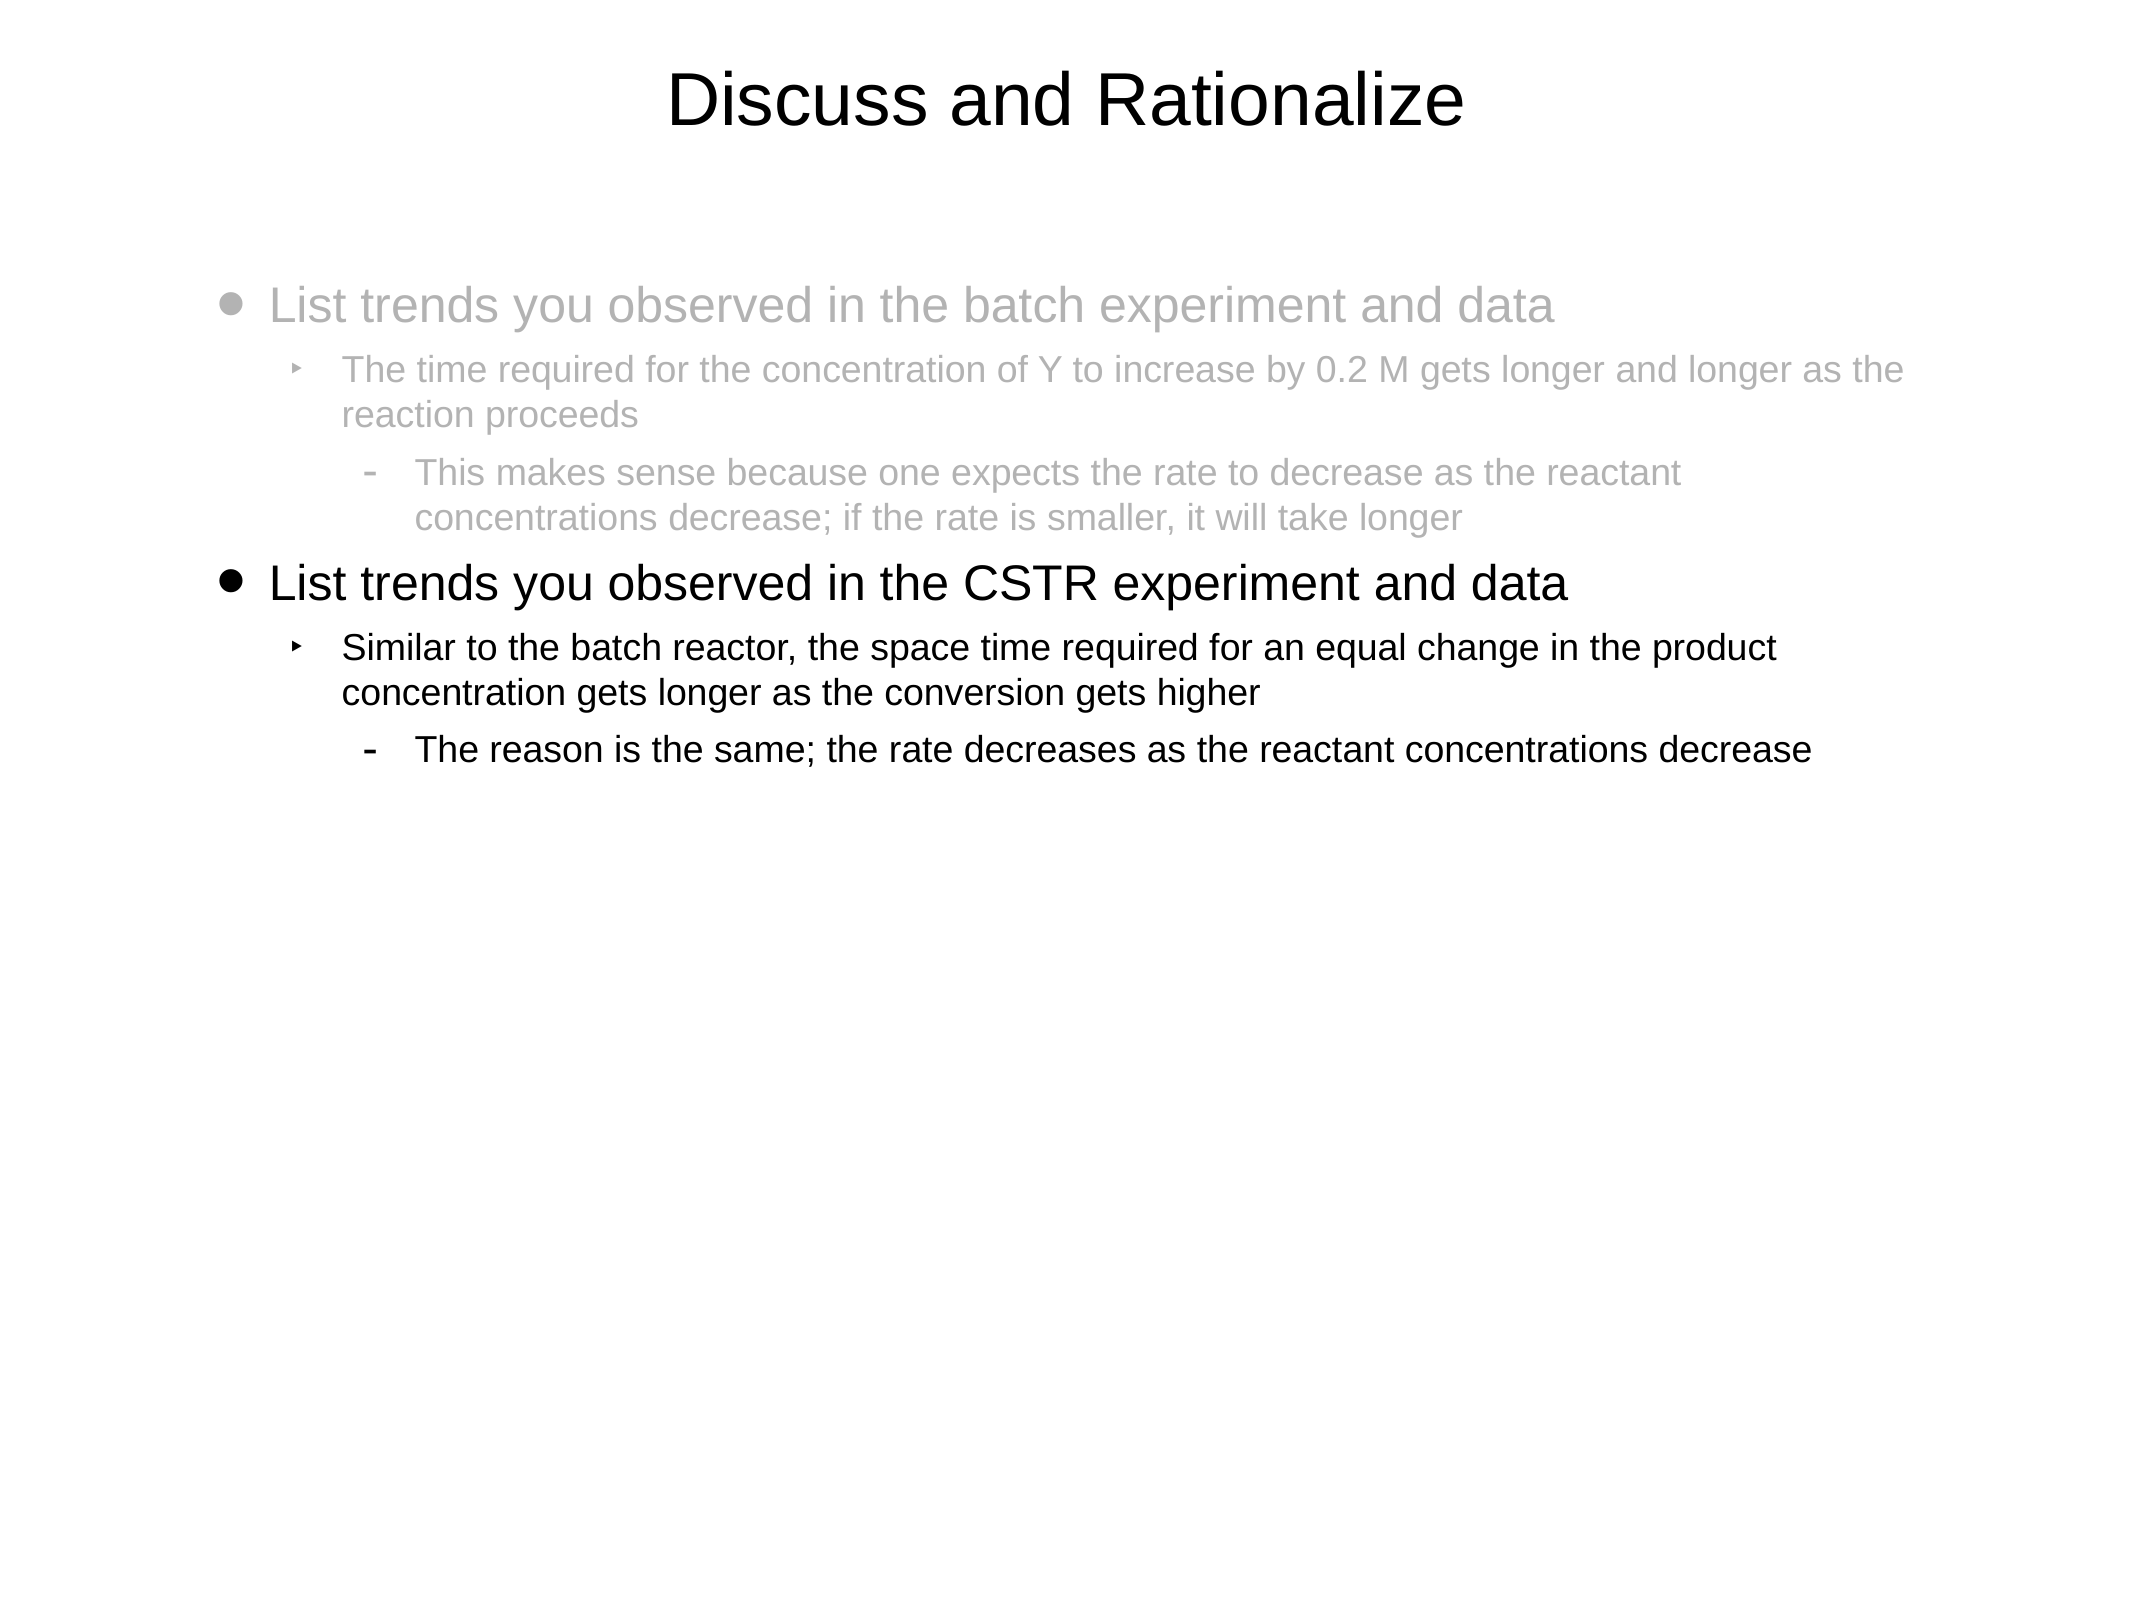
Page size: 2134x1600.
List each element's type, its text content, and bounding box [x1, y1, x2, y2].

title Discuss and Rationalize [208, 41, 1925, 250]
list List trends you observed in the batch experiment and data The time required for the concentration of Y to increase by 0.2 M gets longer and longer as the reaction proceeds This makes sense because one expects the rate to decrease as the reactant concentrations decrease; if the rate is smaller, it will take longer List trends you observed in the CSTR experiment and data Similar to the batch reactor, the space time required for an equal change in the product concentration gets longer as the conversion gets higher The reason is the same; the rate decreases as the reactant concentrations decrease [208, 264, 1925, 1463]
